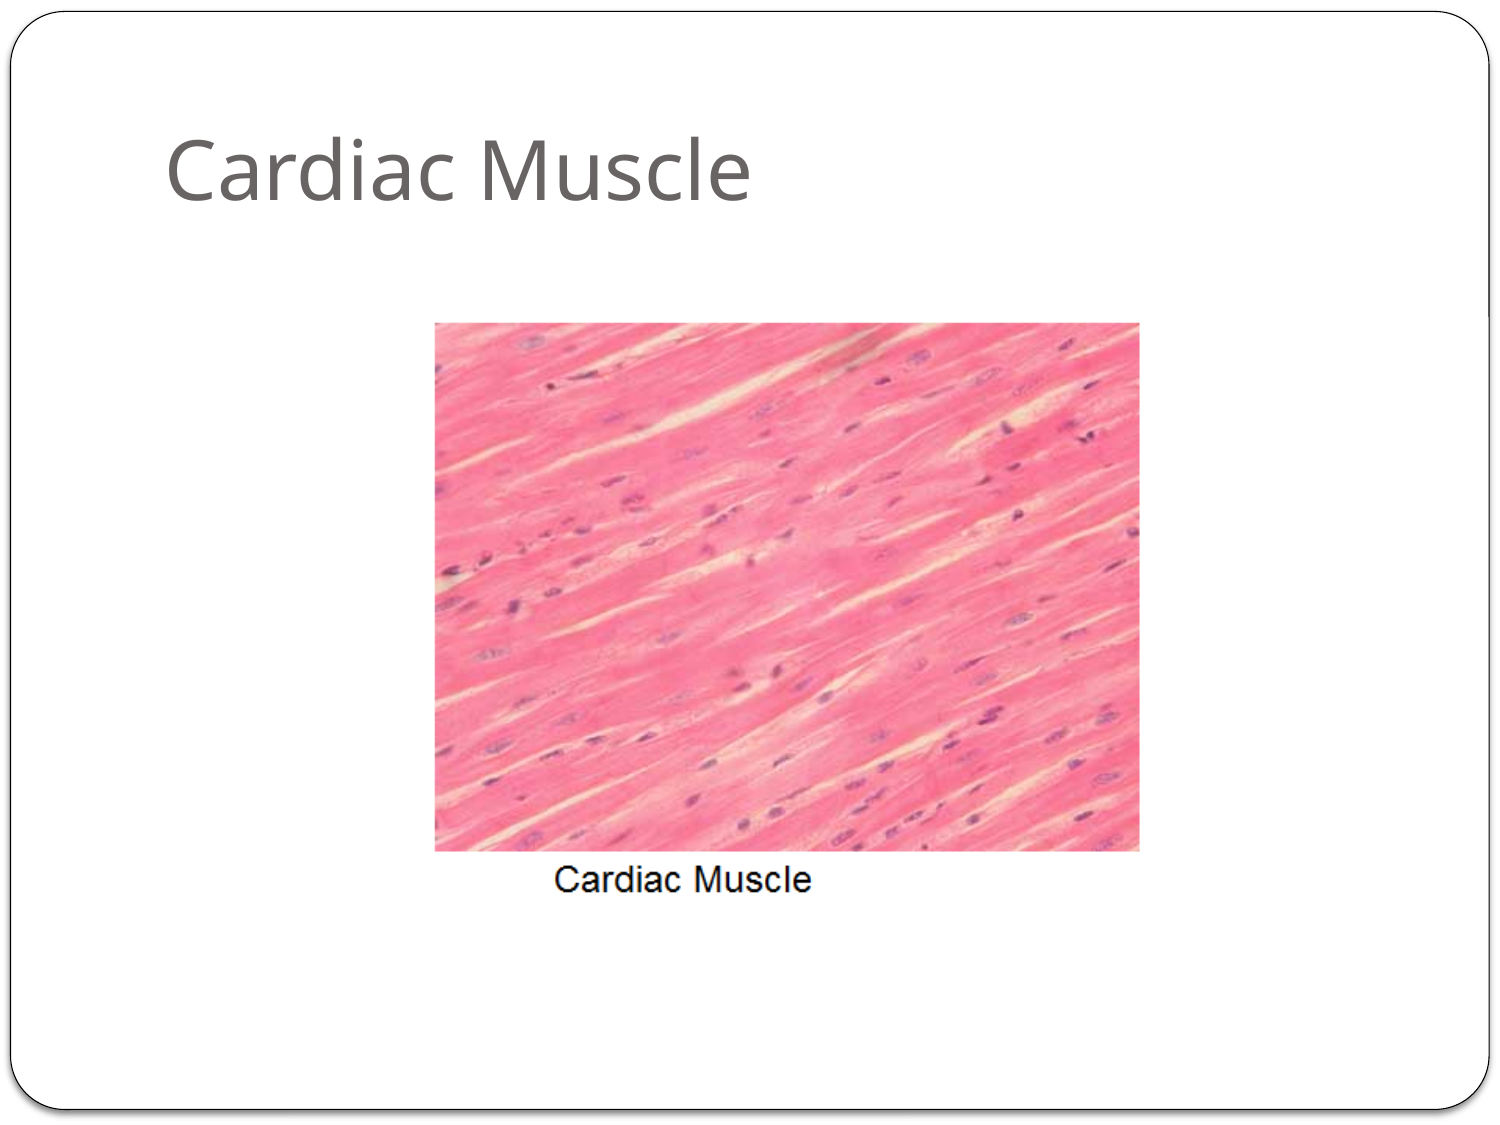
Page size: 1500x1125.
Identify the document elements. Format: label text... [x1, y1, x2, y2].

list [432, 320, 1143, 905]
title Cardiac Muscle [150, 45, 1425, 233]
